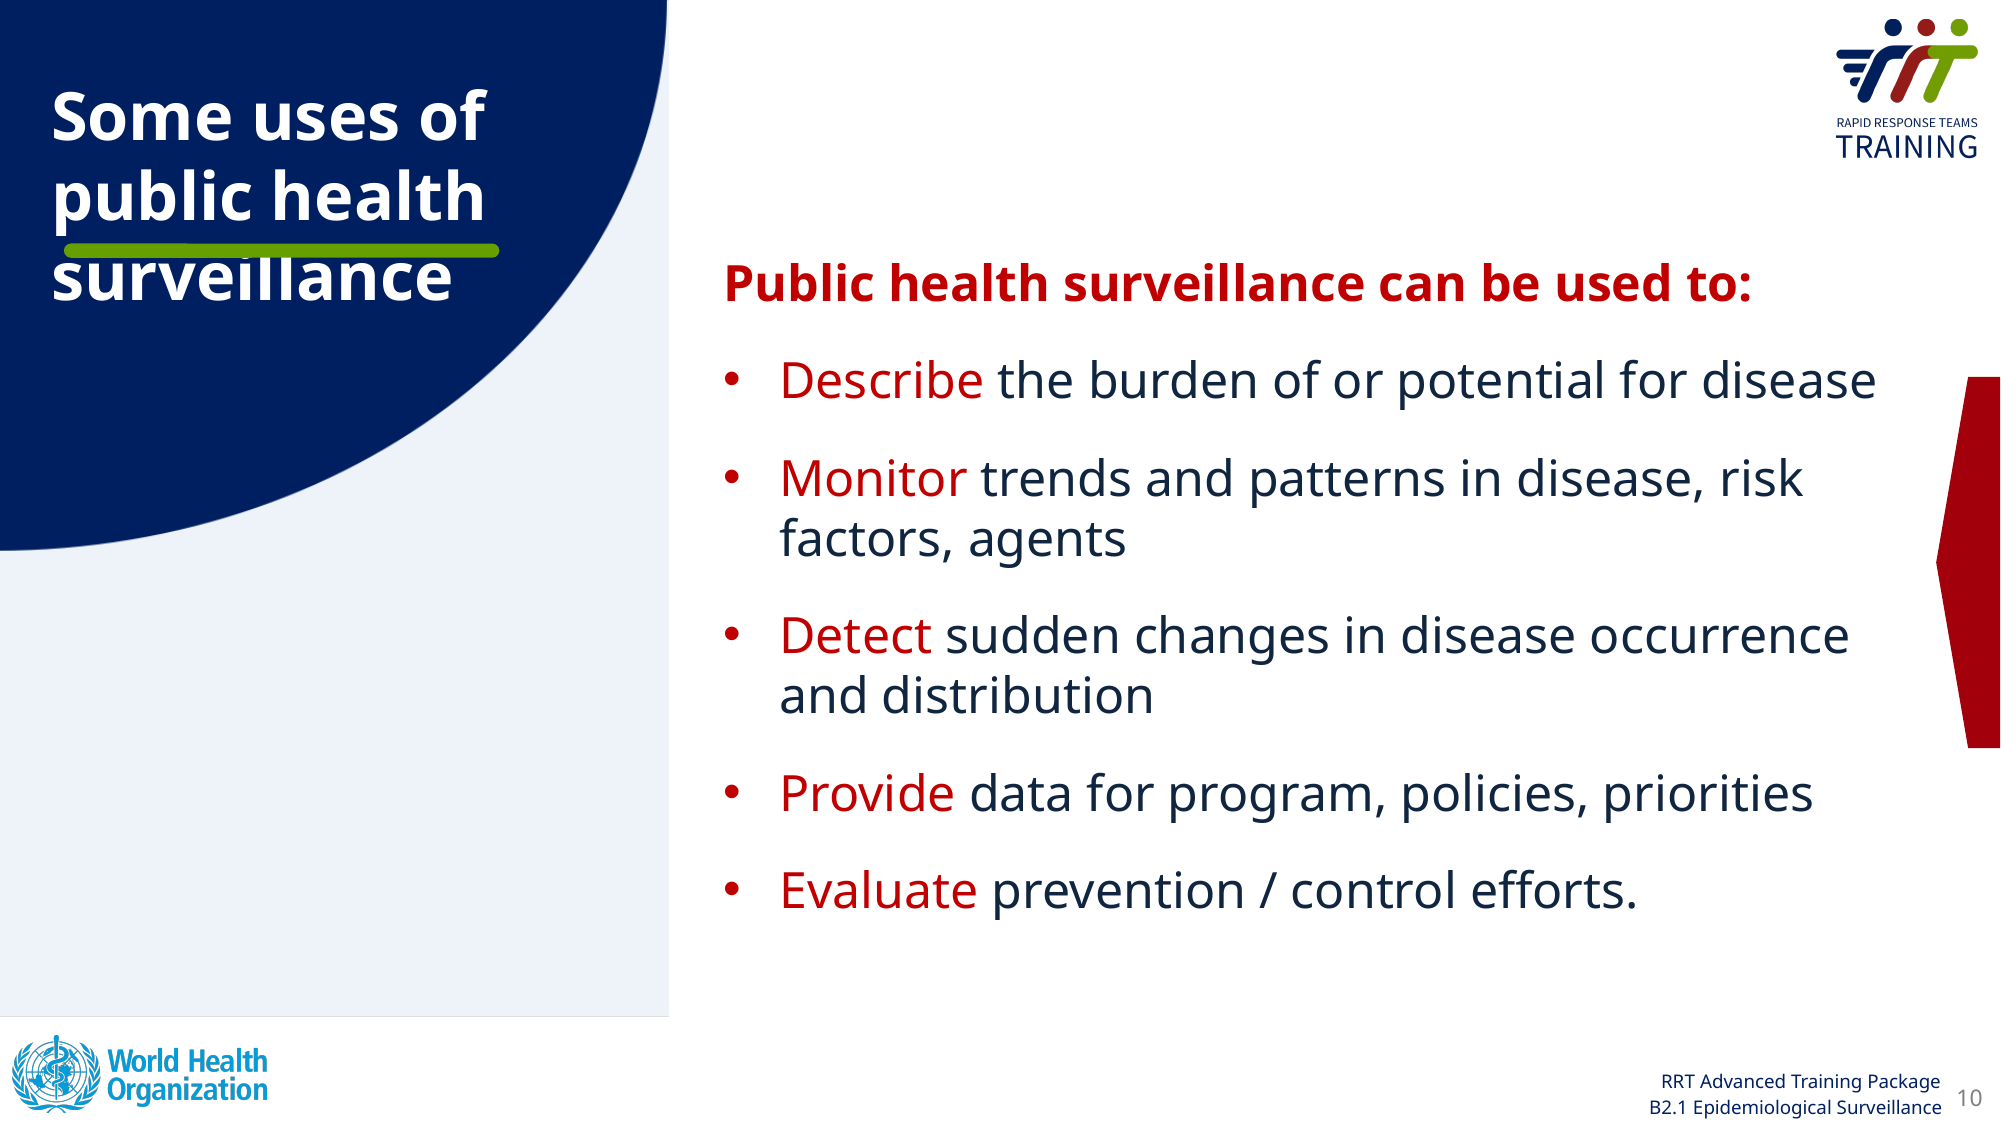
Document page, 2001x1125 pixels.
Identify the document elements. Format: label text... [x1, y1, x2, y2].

picture [58, 1050, 64, 1058]
picture [1835, 19, 1978, 167]
text_box Some uses of public health surveillance [43, 66, 640, 322]
picture [12, 1035, 267, 1113]
picture [0, 0, 669, 1018]
text_box [63, 243, 500, 258]
text_box Public health surveillance can be used to: Describe the burden of or potential for disease Monitor trends and patterns in disease, risk factors, agents Detect sudden changes in disease occurrence and distribution Provide data for program, policies, priorities Evaluate prevention / control efforts. [715, 243, 1902, 1037]
picture [12, 1083, 48, 1113]
